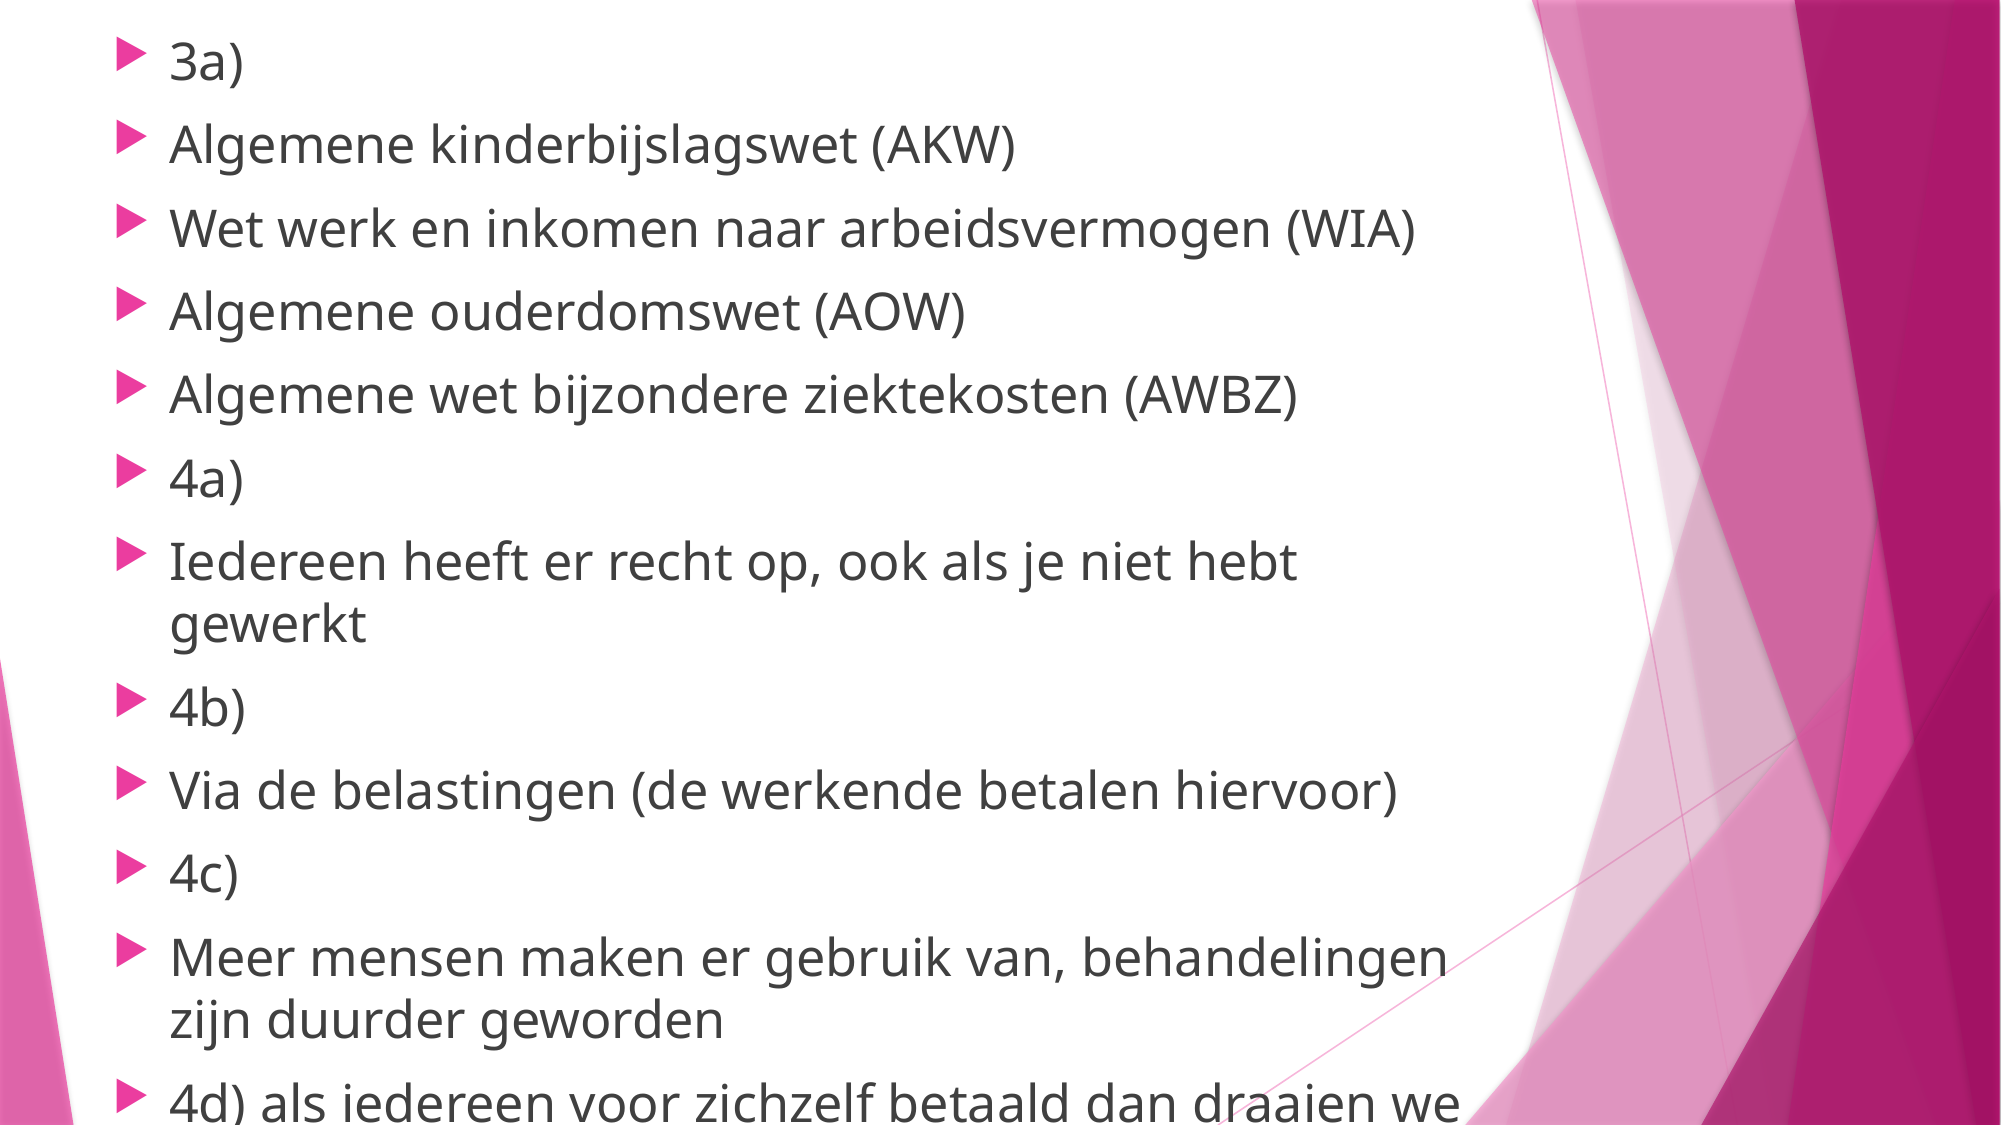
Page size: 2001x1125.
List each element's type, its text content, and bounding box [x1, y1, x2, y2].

list 3a) Algemene kinderbijslagswet (AKW) Wet werk en inkomen naar arbeidsvermogen (WIA) Algemene ouderdomswet (AOW) Algemene wet bijzondere ziektekosten (AWBZ) 4a) Iedereen heeft er recht op, ook als je niet hebt gewerkt 4b) Via de belastingen (de werkende betalen hiervoor) 4c) Meer mensen maken er gebruik van, behandelingen zijn duurder geworden 4d) als iedereen voor zichzelf betaald dan draaien we er met ze alle voor op, en niet alleen de belastingbetaler. [97, 20, 1522, 992]
